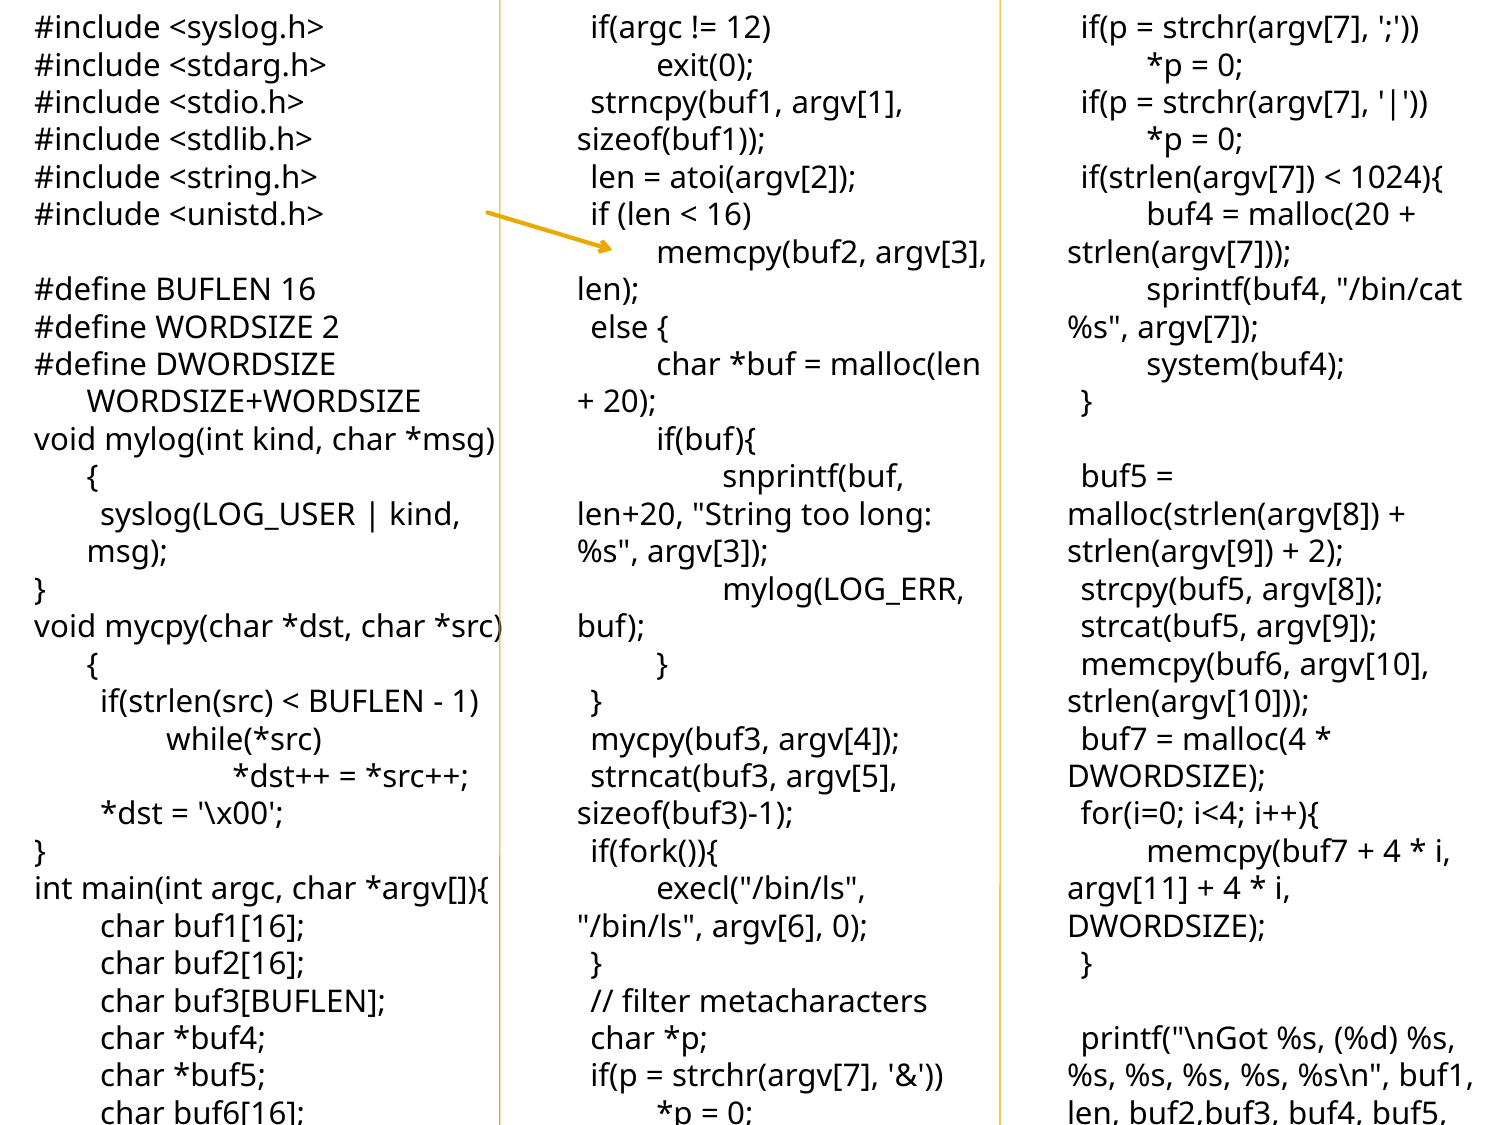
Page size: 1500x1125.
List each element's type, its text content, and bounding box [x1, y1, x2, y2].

text_box #include <syslog.h> #include <stdarg.h> #include <stdio.h> #include <stdlib.h> #include <string.h> #include <unistd.h> #define BUFLEN 16 #define WORDSIZE 2 #define DWORDSIZE WORDSIZE+WORDSIZE void mylog(int kind, char *msg){ syslog(LOG_USER | kind, msg); } void mycpy(char *dst, char *src){ if(strlen(src) < BUFLEN - 1) while(*src) *dst++ = *src++; *dst = '\x00'; } int main(int argc, char *argv[]){ char buf1[16]; char buf2[16]; char buf3[BUFLEN]; char *buf4; char *buf5; char buf6[16]; char *buf7; int i, len; if(argc != 12) exit(0); strncpy(buf1, argv[1], sizeof(buf1)); len = atoi(argv[2]); if (len < 16) memcpy(buf2, argv[3], len); else { char *buf = malloc(len + 20); if(buf){ snprintf(buf, len+20, "String too long: %s", argv[3]); mylog(LOG_ERR, buf); } } mycpy(buf3, argv[4]); strncat(buf3, argv[5], sizeof(buf3)-1); if(fork()){ execl("/bin/ls", "/bin/ls", argv[6], 0); } // filter metacharacters char *p; if(p = strchr(argv[7], '&')) *p = 0; if(p = strchr(argv[7], '`')) *p = 0; if(p = strchr(argv[7], ';')) *p = 0; if(p = strchr(argv[7], '|')) *p = 0; if(strlen(argv[7]) < 1024){ buf4 = malloc(20 + strlen(argv[7])); sprintf(buf4, "/bin/cat %s", argv[7]); system(buf4); } buf5 = malloc(strlen(argv[8]) + strlen(argv[9]) + 2); strcpy(buf5, argv[8]); strcat(buf5, argv[9]); memcpy(buf6, argv[10], strlen(argv[10])); buf7 = malloc(4 * DWORDSIZE); for(i=0; i<4; i++){ memcpy(buf7 + 4 * i, argv[11] + 4 * i, DWORDSIZE); } printf("\nGot %s, (%d) %s, %s, %s, %s, %s, %s\n", buf1, len, buf2,buf3, buf4, buf5, buf6, buf7); } [0, 0, 499, 561]
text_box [487, 212, 613, 250]
text_box #include <syslog.h> #include <stdarg.h> #include <stdio.h> #include <stdlib.h> #include <string.h> #include <unistd.h> #define BUFLEN 16 #define WORDSIZE 2 #define DWORDSIZE WORDSIZE+WORDSIZE void mylog(int kind, char *msg){ syslog(LOG_USER | kind, msg); } void mycpy(char *dst, char *src){ if(strlen(src) < BUFLEN - 1) while(*src) *dst++ = *src++; *dst = '\x00'; } int main(int argc, char *argv[]){ char buf1[16]; char buf2[16]; char buf3[BUFLEN]; char *buf4; char *buf5; char buf6[16]; char *buf7; int i, len; if(argc != 12) exit(0); strncpy(buf1, argv[1], sizeof(buf1)); len = atoi(argv[2]); if (len < 16) memcpy(buf2, argv[3], len); else { char *buf = malloc(len + 20); if(buf){ snprintf(buf, len+20, "String too long: %s", argv[3]); mylog(LOG_ERR, buf); } } mycpy(buf3, argv[4]); strncat(buf3, argv[5], sizeof(buf3)-1); if(fork()){ execl("/bin/ls", "/bin/ls", argv[6], 0); } // filter metacharacters char *p; if(p = strchr(argv[7], '&')) *p = 0; if(p = strchr(argv[7], '`')) *p = 0; if(p = strchr(argv[7], ';')) *p = 0; if(p = strchr(argv[7], '|')) *p = 0; if(strlen(argv[7]) < 1024){ buf4 = malloc(20 + strlen(argv[7])); sprintf(buf4, "/bin/cat %s", argv[7]); system(buf4); } buf5 = malloc(strlen(argv[8]) + strlen(argv[9]) + 2); strcpy(buf5, argv[8]); strcat(buf5, argv[9]); memcpy(buf6, argv[10], strlen(argv[10])); buf7 = malloc(4 * DWORDSIZE); for(i=0; i<4; i++){ memcpy(buf7 + 4 * i, argv[11] + 4 * i, DWORDSIZE); } printf("\nGot %s, (%d) %s, %s, %s, %s, %s, %s\n", buf1, len, buf2,buf3, buf4, buf5, buf6, buf7); } [1001, 0, 1500, 561]
text_box #include <syslog.h> #include <stdarg.h> #include <stdio.h> #include <stdlib.h> #include <string.h> #include <unistd.h> #define BUFLEN 16 #define WORDSIZE 2 #define DWORDSIZE WORDSIZE+WORDSIZE void mylog(int kind, char *msg){ syslog(LOG_USER | kind, msg); } void mycpy(char *dst, char *src){ if(strlen(src) < BUFLEN - 1) while(*src) *dst++ = *src++; *dst = '\x00'; } int main(int argc, char *argv[]){ char buf1[16]; char buf2[16]; char buf3[BUFLEN]; char *buf4; char *buf5; char buf6[16]; char *buf7; int i, len; if(argc != 12) exit(0); strncpy(buf1, argv[1], sizeof(buf1)); len = atoi(argv[2]); if (len < 16) memcpy(buf2, argv[3], len); else { char *buf = malloc(len + 20); if(buf){ snprintf(buf, len+20, "String too long: %s", argv[3]); mylog(LOG_ERR, buf); } } mycpy(buf3, argv[4]); strncat(buf3, argv[5], sizeof(buf3)-1); if(fork()){ execl("/bin/ls", "/bin/ls", argv[6], 0); } // filter metacharacters char *p; if(p = strchr(argv[7], '&')) *p = 0; if(p = strchr(argv[7], '`')) *p = 0; if(p = strchr(argv[7], ';')) *p = 0; if(p = strchr(argv[7], '|')) *p = 0; if(strlen(argv[7]) < 1024){ buf4 = malloc(20 + strlen(argv[7])); sprintf(buf4, "/bin/cat %s", argv[7]); system(buf4); } buf5 = malloc(strlen(argv[8]) + strlen(argv[9]) + 2); strcpy(buf5, argv[8]); strcat(buf5, argv[9]); memcpy(buf6, argv[10], strlen(argv[10])); buf7 = malloc(4 * DWORDSIZE); for(i=0; i<4; i++){ memcpy(buf7 + 4 * i, argv[11] + 4 * i, DWORDSIZE); } printf("\nGot %s, (%d) %s, %s, %s, %s, %s, %s\n", buf1, len, buf2,buf3, buf4, buf5, buf6, buf7); } [0, 571, 499, 1125]
text_box #include <syslog.h> #include <stdarg.h> #include <stdio.h> #include <stdlib.h> #include <string.h> #include <unistd.h> #define BUFLEN 16 #define WORDSIZE 2 #define DWORDSIZE WORDSIZE+WORDSIZE void mylog(int kind, char *msg){ syslog(LOG_USER | kind, msg); } void mycpy(char *dst, char *src){ if(strlen(src) < BUFLEN - 1) while(*src) *dst++ = *src++; *dst = '\x00'; } int main(int argc, char *argv[]){ char buf1[16]; char buf2[16]; char buf3[BUFLEN]; char *buf4; char *buf5; char buf6[16]; char *buf7; int i, len; if(argc != 12) exit(0); strncpy(buf1, argv[1], sizeof(buf1)); len = atoi(argv[2]); if (len < 16) memcpy(buf2, argv[3], len); else { char *buf = malloc(len + 20); if(buf){ snprintf(buf, len+20, "String too long: %s", argv[3]); mylog(LOG_ERR, buf); } } mycpy(buf3, argv[4]); strncat(buf3, argv[5], sizeof(buf3)-1); if(fork()){ execl("/bin/ls", "/bin/ls", argv[6], 0); } // filter metacharacters char *p; if(p = strchr(argv[7], '&')) *p = 0; if(p = strchr(argv[7], '`')) *p = 0; if(p = strchr(argv[7], ';')) *p = 0; if(p = strchr(argv[7], '|')) *p = 0; if(strlen(argv[7]) < 1024){ buf4 = malloc(20 + strlen(argv[7])); sprintf(buf4, "/bin/cat %s", argv[7]); system(buf4); } buf5 = malloc(strlen(argv[8]) + strlen(argv[9]) + 2); strcpy(buf5, argv[8]); strcat(buf5, argv[9]); memcpy(buf6, argv[10], strlen(argv[10])); buf7 = malloc(4 * DWORDSIZE); for(i=0; i<4; i++){ memcpy(buf7 + 4 * i, argv[11] + 4 * i, DWORDSIZE); } printf("\nGot %s, (%d) %s, %s, %s, %s, %s, %s\n", buf1, len, buf2,buf3, buf4, buf5, buf6, buf7); } [501, 572, 999, 1125]
text_box #include <syslog.h> #include <stdarg.h> #include <stdio.h> #include <stdlib.h> #include <string.h> #include <unistd.h> #define BUFLEN 16 #define WORDSIZE 2 #define DWORDSIZE WORDSIZE+WORDSIZE void mylog(int kind, char *msg){ syslog(LOG_USER | kind, msg); } void mycpy(char *dst, char *src){ if(strlen(src) < BUFLEN - 1) while(*src) *dst++ = *src++; *dst = '\x00'; } int main(int argc, char *argv[]){ char buf1[16]; char buf2[16]; char buf3[BUFLEN]; char *buf4; char *buf5; char buf6[16]; char *buf7; int i, len; if(argc != 12) exit(0); strncpy(buf1, argv[1], sizeof(buf1)); len = atoi(argv[2]); if (len < 16) memcpy(buf2, argv[3], len); else { char *buf = malloc(len + 20); if(buf){ snprintf(buf, len+20, "String too long: %s", argv[3]); mylog(LOG_ERR, buf); } } mycpy(buf3, argv[4]); strncat(buf3, argv[5], sizeof(buf3)-1); if(fork()){ execl("/bin/ls", "/bin/ls", argv[6], 0); } // filter metacharacters char *p; if(p = strchr(argv[7], '&')) *p = 0; if(p = strchr(argv[7], '`')) *p = 0; if(p = strchr(argv[7], ';')) *p = 0; if(p = strchr(argv[7], '|')) *p = 0; if(strlen(argv[7]) < 1024){ buf4 = malloc(20 + strlen(argv[7])); sprintf(buf4, "/bin/cat %s", argv[7]); system(buf4); } buf5 = malloc(strlen(argv[8]) + strlen(argv[9]) + 2); strcpy(buf5, argv[8]); strcat(buf5, argv[9]); memcpy(buf6, argv[10], strlen(argv[10])); buf7 = malloc(4 * DWORDSIZE); for(i=0; i<4; i++){ memcpy(buf7 + 4 * i, argv[11] + 4 * i, DWORDSIZE); } printf("\nGot %s, (%d) %s, %s, %s, %s, %s, %s\n", buf1, len, buf2,buf3, buf4, buf5, buf6, buf7); } [1001, 571, 1500, 1125]
text_box #include <syslog.h> #include <stdarg.h> #include <stdio.h> #include <stdlib.h> #include <string.h> #include <unistd.h> #define BUFLEN 16 #define WORDSIZE 2 #define DWORDSIZE WORDSIZE+WORDSIZE void mylog(int kind, char *msg){ syslog(LOG_USER | kind, msg); } void mycpy(char *dst, char *src){ if(strlen(src) < BUFLEN - 1) while(*src) *dst++ = *src++; *dst = '\x00'; } int main(int argc, char *argv[]){ char buf1[16]; char buf2[16]; char buf3[BUFLEN]; char *buf4; char *buf5; char buf6[16]; char *buf7; int i, len; if(argc != 12) exit(0); strncpy(buf1, argv[1], sizeof(buf1)); len = atoi(argv[2]); if (len < 16) memcpy(buf2, argv[3], len); else { char *buf = malloc(len + 20); if(buf){ snprintf(buf, len+20, "String too long: %s", argv[3]); mylog(LOG_ERR, buf); } } mycpy(buf3, argv[4]); strncat(buf3, argv[5], sizeof(buf3)-1); if(fork()){ execl("/bin/ls", "/bin/ls", argv[6], 0); } // filter metacharacters char *p; if(p = strchr(argv[7], '&')) *p = 0; if(p = strchr(argv[7], '`')) *p = 0; if(p = strchr(argv[7], ';')) *p = 0; if(p = strchr(argv[7], '|')) *p = 0; if(strlen(argv[7]) < 1024){ buf4 = malloc(20 + strlen(argv[7])); sprintf(buf4, "/bin/cat %s", argv[7]); system(buf4); } buf5 = malloc(strlen(argv[8]) + strlen(argv[9]) + 2); strcpy(buf5, argv[8]); strcat(buf5, argv[9]); memcpy(buf6, argv[10], strlen(argv[10])); buf7 = malloc(4 * DWORDSIZE); for(i=0; i<4; i++){ memcpy(buf7 + 4 * i, argv[11] + 4 * i, DWORDSIZE); } printf("\nGot %s, (%d) %s, %s, %s, %s, %s, %s\n", buf1, len, buf2,buf3, buf4, buf5, buf6, buf7); } [501, 0, 999, 560]
